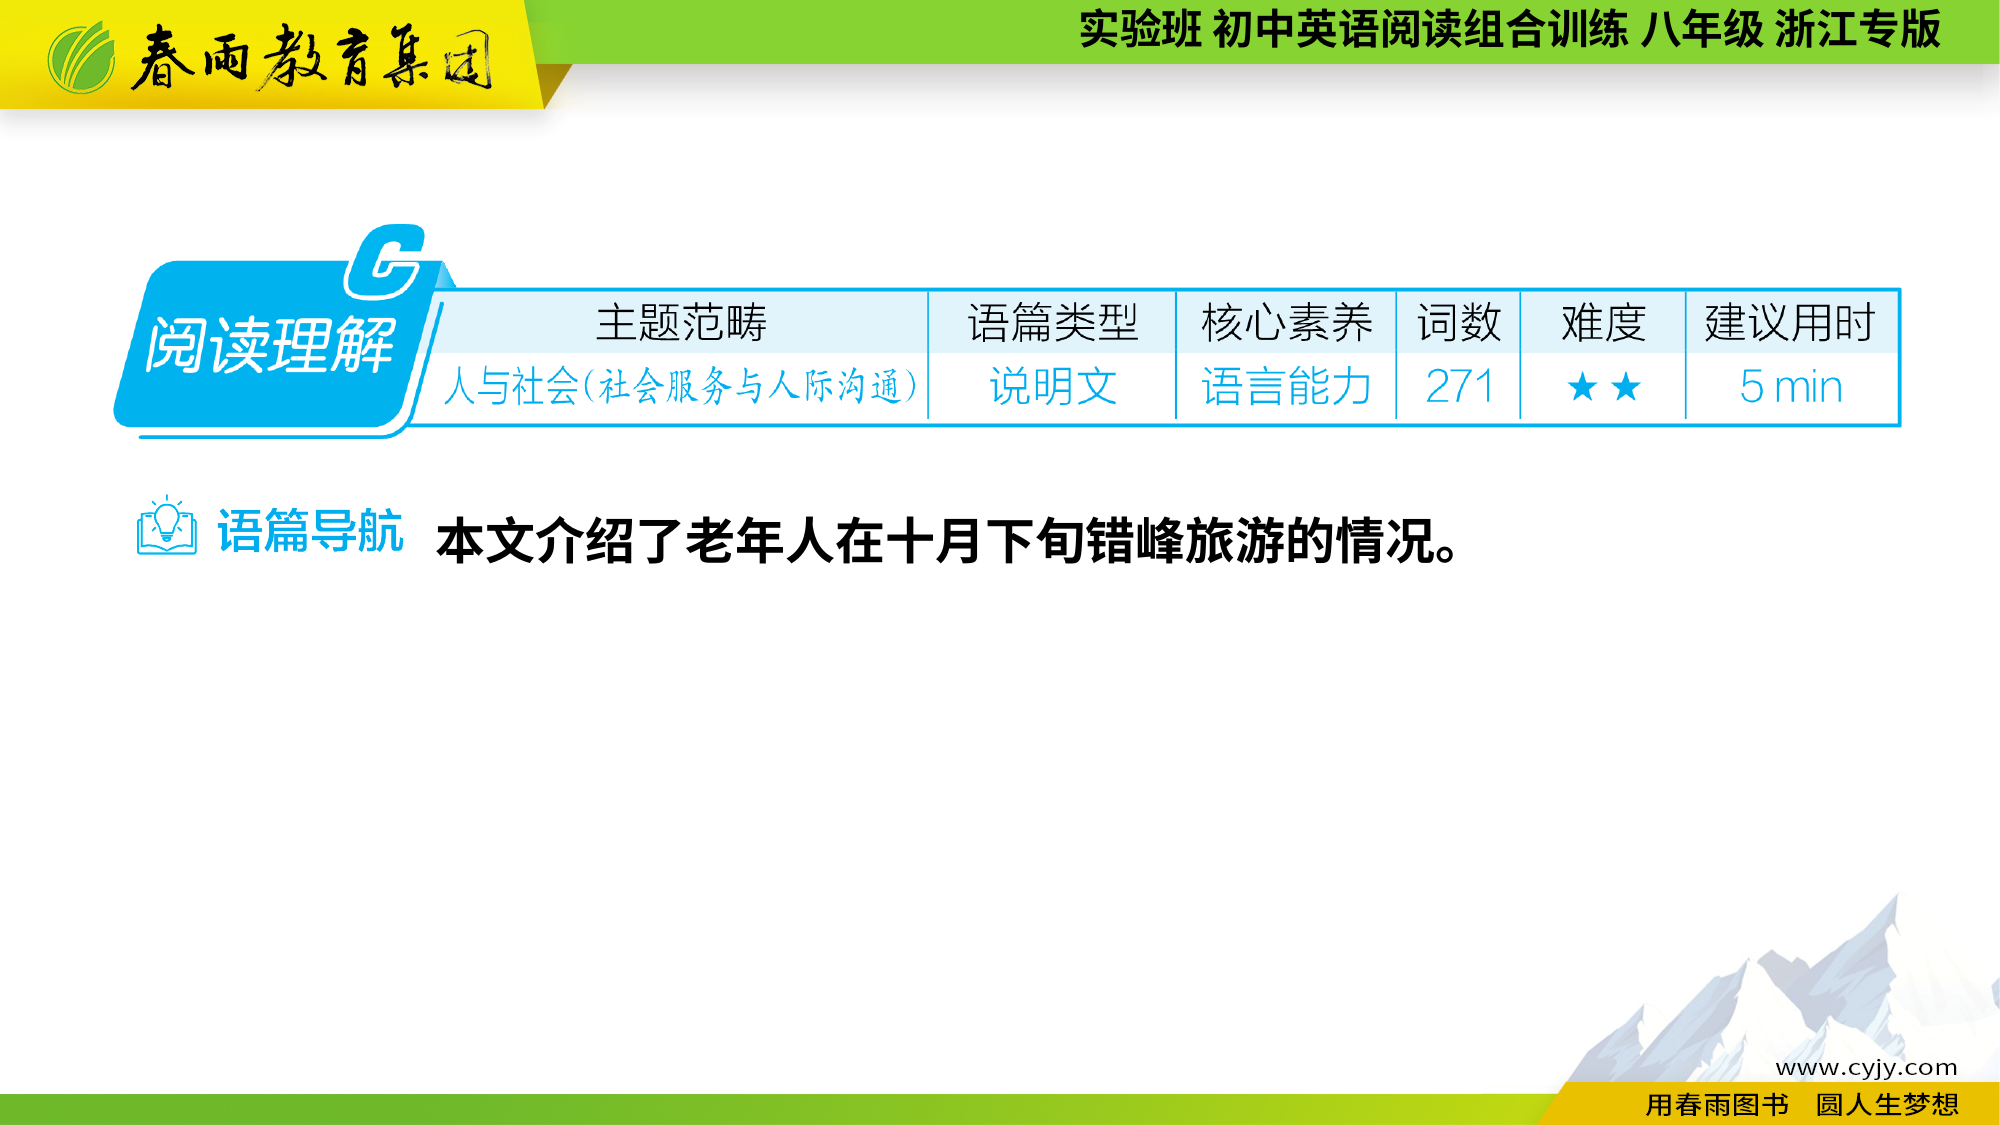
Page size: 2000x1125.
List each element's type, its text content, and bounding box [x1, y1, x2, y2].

picture [0, 0, 2000, 1125]
list 本文介绍了老年人在十月下旬错峰旅游的情况。 [59, 471, 1944, 567]
